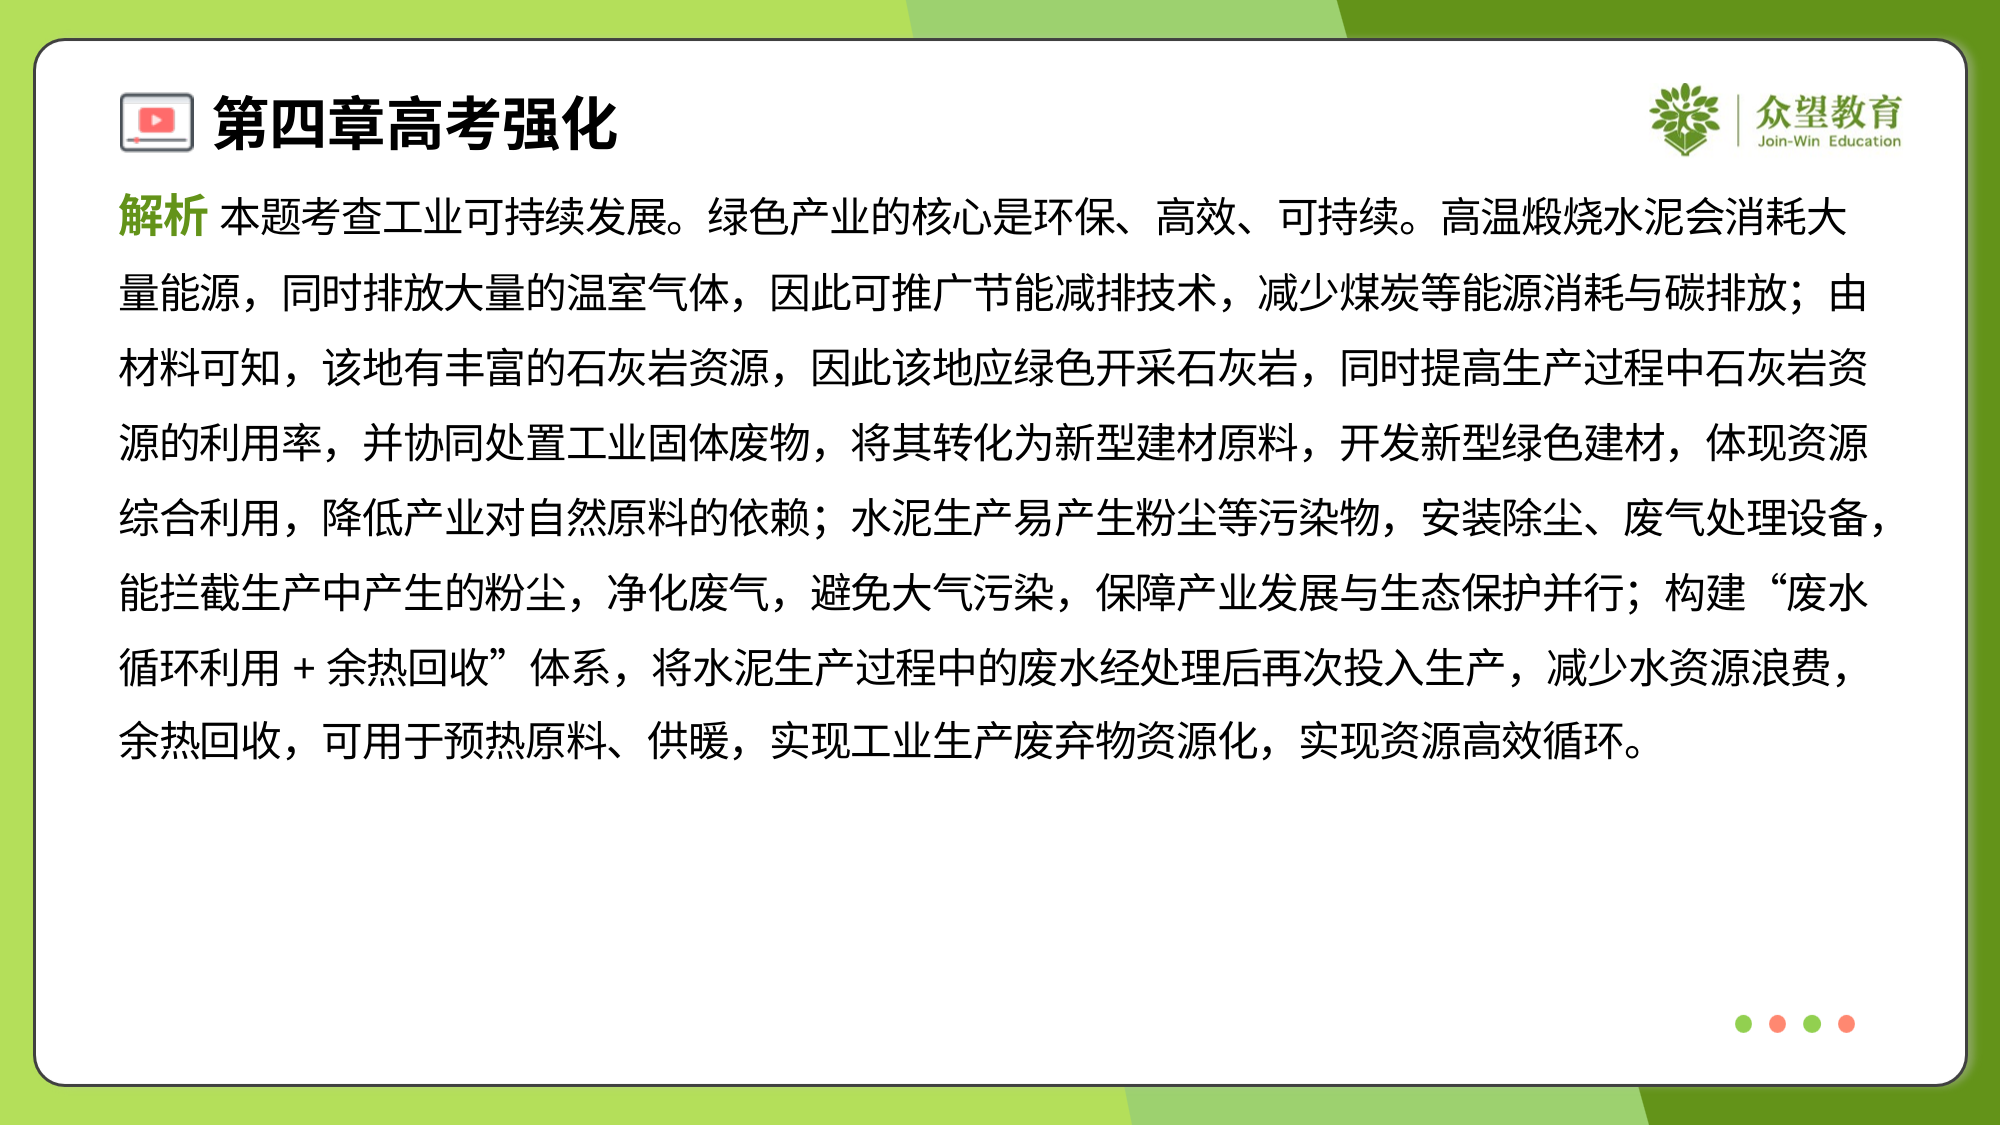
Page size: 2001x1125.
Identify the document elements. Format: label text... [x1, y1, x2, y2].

text_box 解析 本题考查工业可持续发展。绿色产业的核心是环保、高效、可持续。高温煅烧水泥会消耗大 量能源，同时排放大量的温室气体，因此可推广节能减排技术，减少煤炭等能源消耗与碳排放；由 材料可知，该地有丰富的石灰岩资源，因此该地应绿色开采石灰岩，同时提高生产过程中石灰岩资 源的利用率，并协同处置工业固体废物，将其转化为新型建材原料，开发新型绿色建材，体现资源 综合利用，降低产业对自然原料的依赖；水泥生产易产生粉尘等污染物，安装除尘、废气处理设备， 能拦截生产中产生的粉尘，净化废气，避免大气污染，保障产业发展与生态保护并行；构建“废水 循环利用+余热回收”体系，将水泥生产过程中的废水经处理后再次投入生产，减少水资源浪费， 余热回收，可用于预热原料、供暖，实现工业生产废弃物资源化，实现资源高效循环。 [118, 164, 1883, 758]
picture [0, 0, 2000, 1125]
